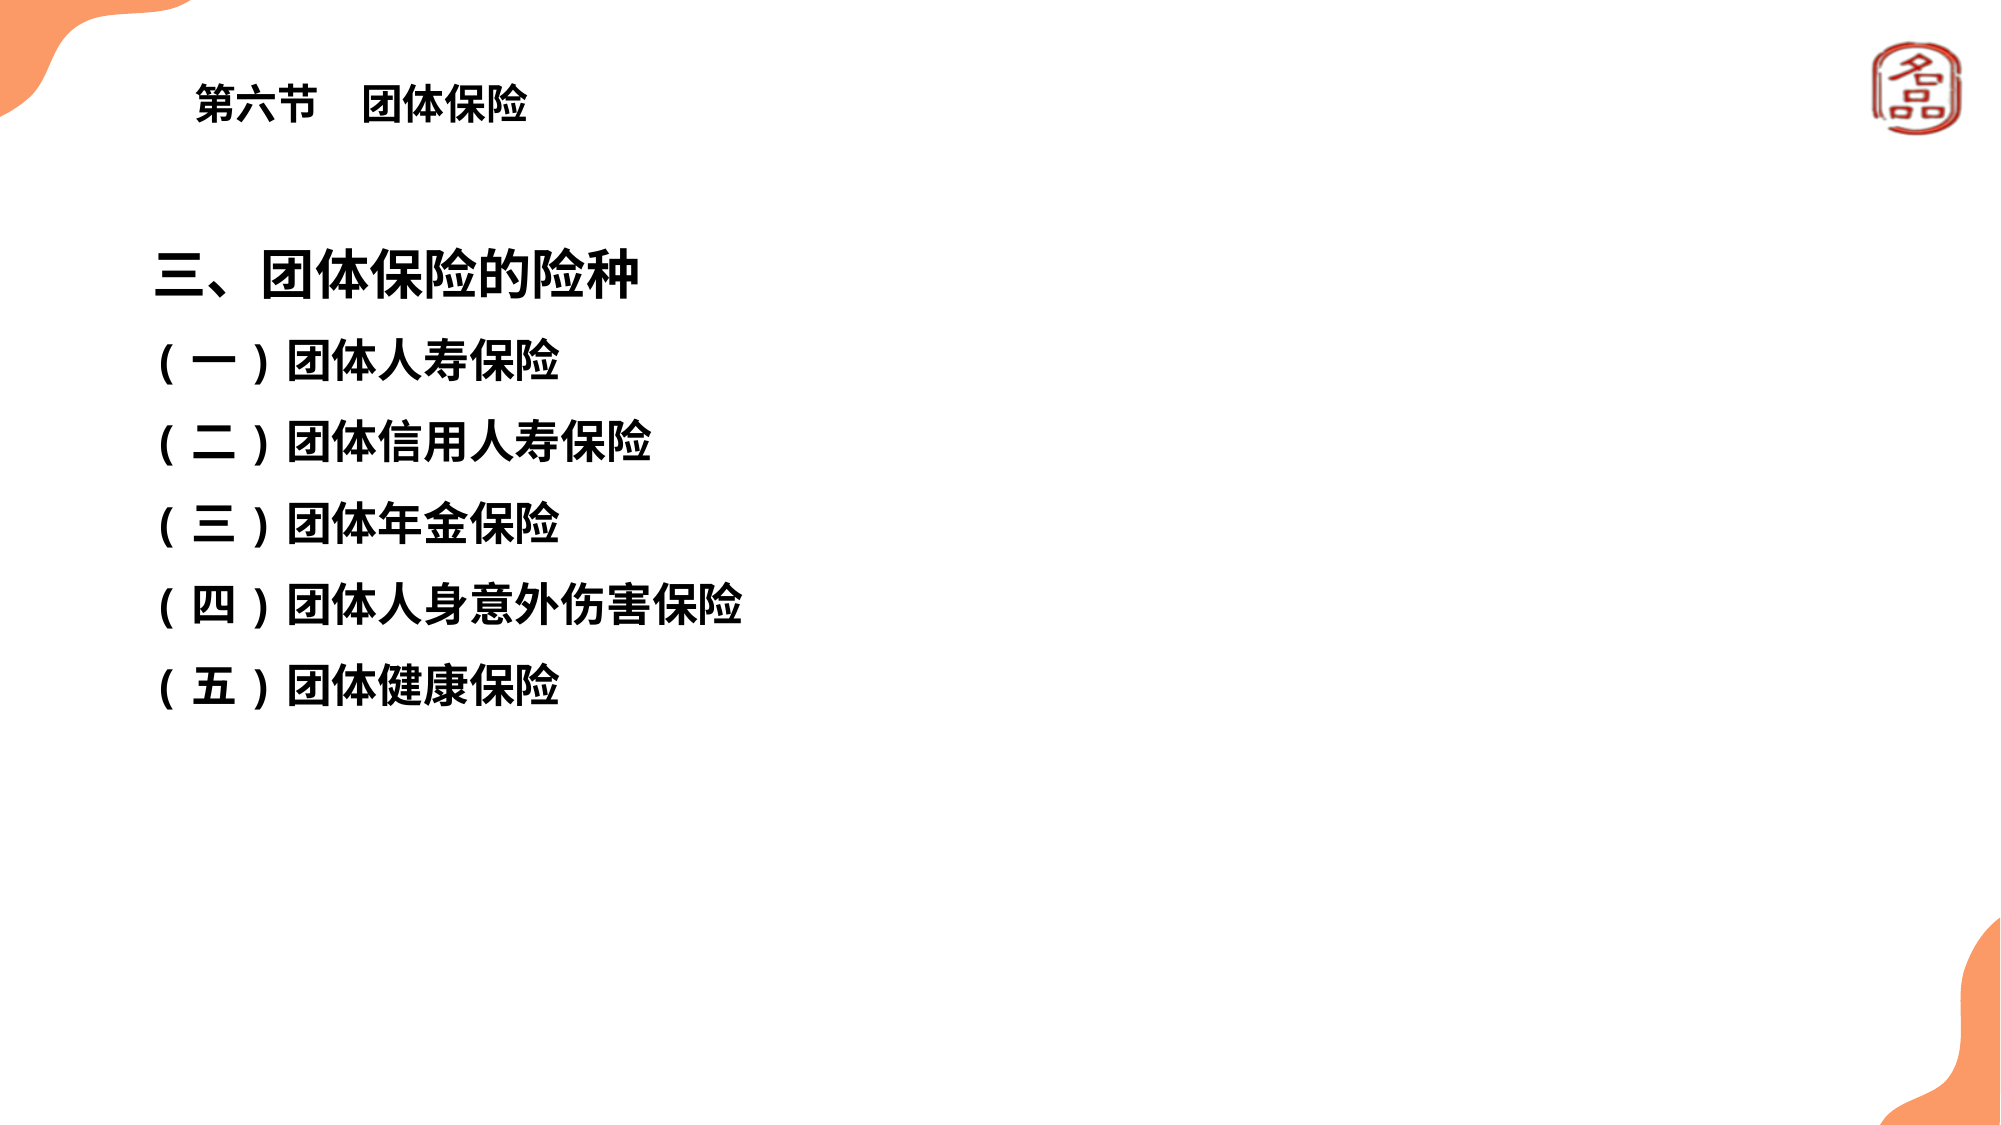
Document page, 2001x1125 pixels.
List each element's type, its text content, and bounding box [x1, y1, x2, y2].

picture [1861, 10, 1990, 147]
title 第六节 团体保险 [137, 60, 1863, 152]
list 三、团体保险的险种 (一)团体人寿保险 (二)团体信用人寿保险 (三)团体年金保险 (四)团体人身意外伤害保险 (五)团体健康保险 [137, 217, 1863, 1031]
